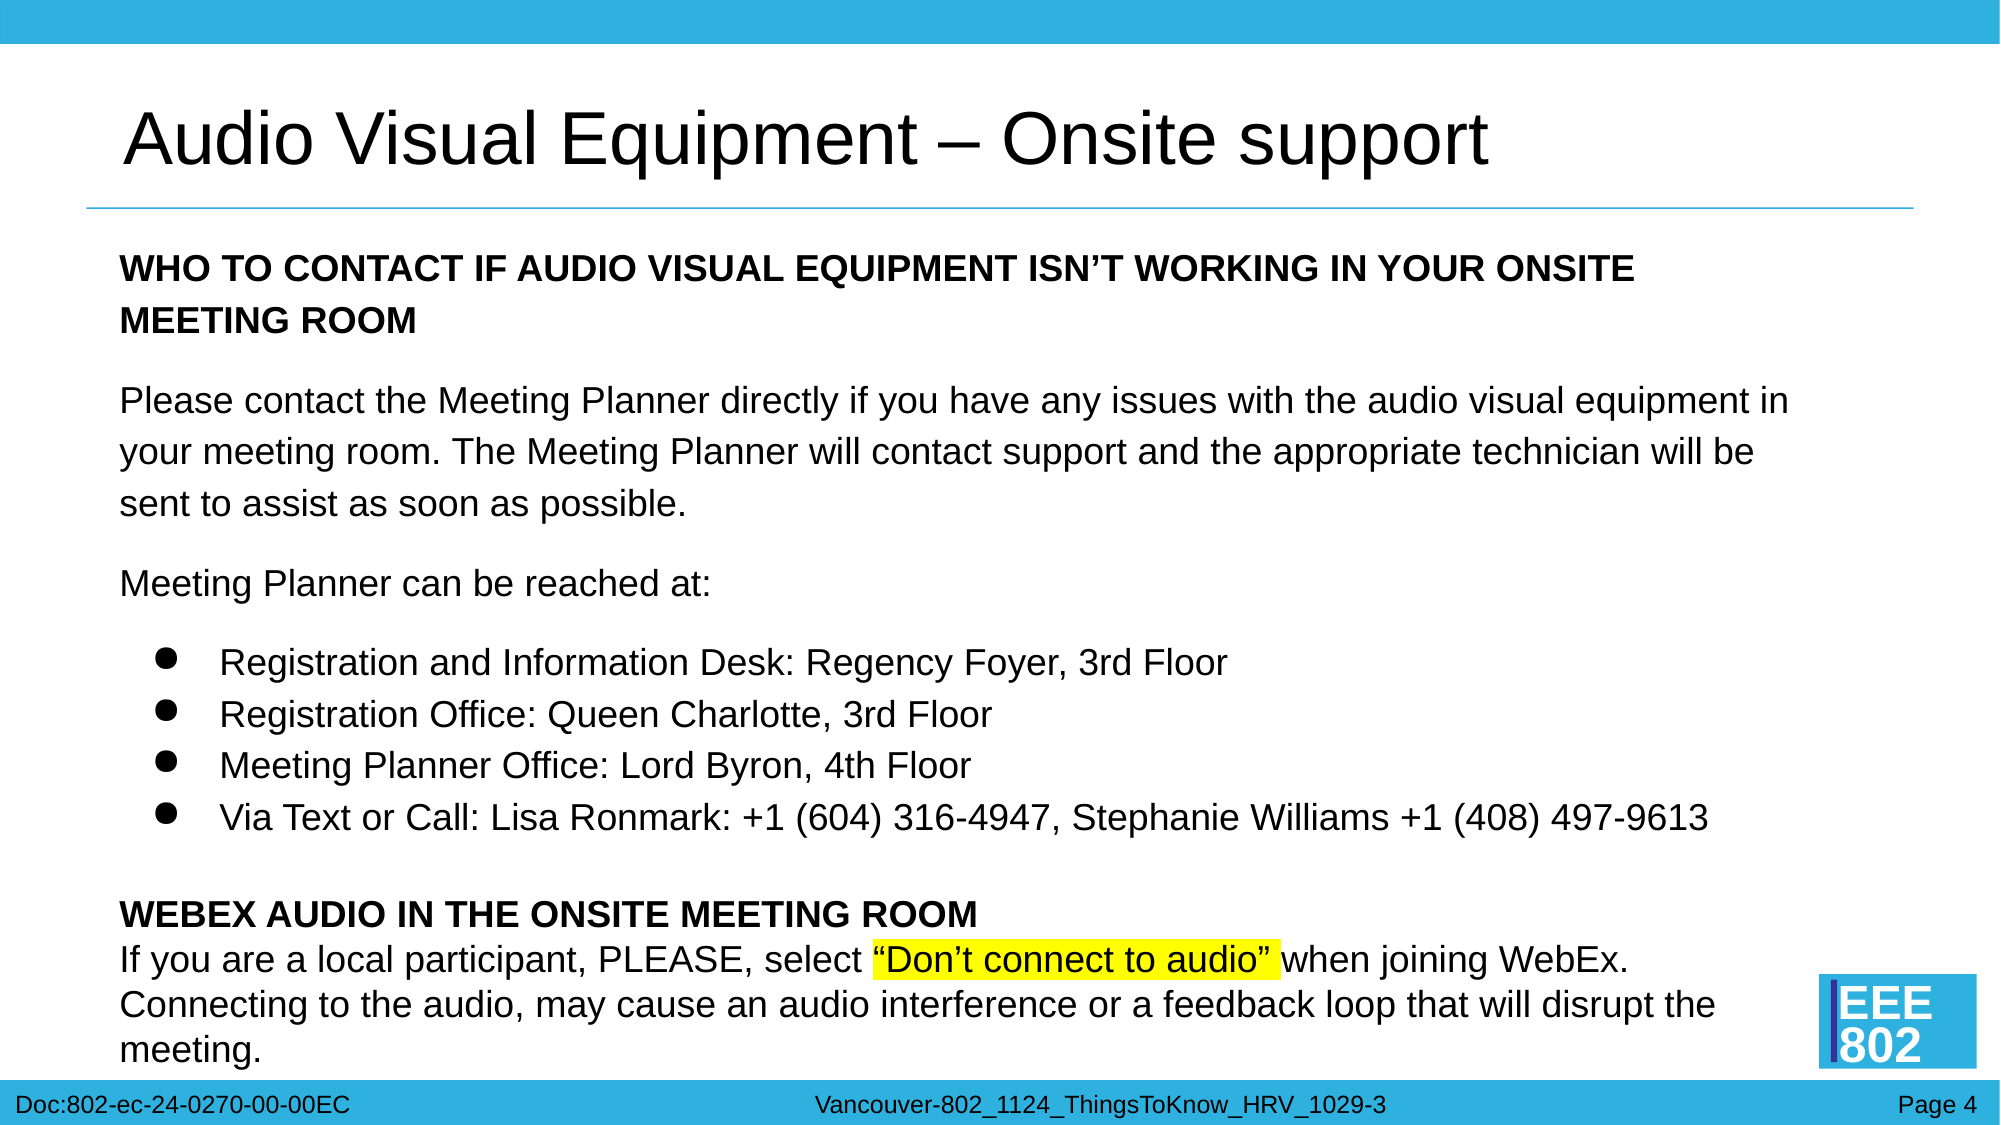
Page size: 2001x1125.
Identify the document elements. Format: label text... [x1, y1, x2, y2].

list WHO TO CONTACT IF AUDIO VISUAL EQUIPMENT ISN’T WORKING IN YOUR ONSITE MEETING ROOM Please contact the Meeting Planner directly if you have any issues with the audio visual equipment in your meeting room. The Meeting Planner will contact support and the appropriate technician will be sent to assist as soon as possible. Meeting Planner can be reached at: Registration and Information Desk: Regency Foyer, 3rd Floor Registration Office: Queen Charlotte, 3rd Floor Meeting Planner Office: Lord Byron, 4th Floor Via Text or Call: Lisa Ronmark: +1 (604) 316-4947, Stephanie Williams +1 (408) 497-9613 WEBEX AUDIO IN THE ONSITE MEETING ROOM If you are a local participant, PLEASE, select “Don’t connect to audio” when joining WebEx. Connecting to the audio, may cause an audio interference or a feedback loop that will disrupt the meeting. [99, 217, 1813, 1038]
title Audio Visual Equipment – Onsite support [103, 53, 1902, 200]
